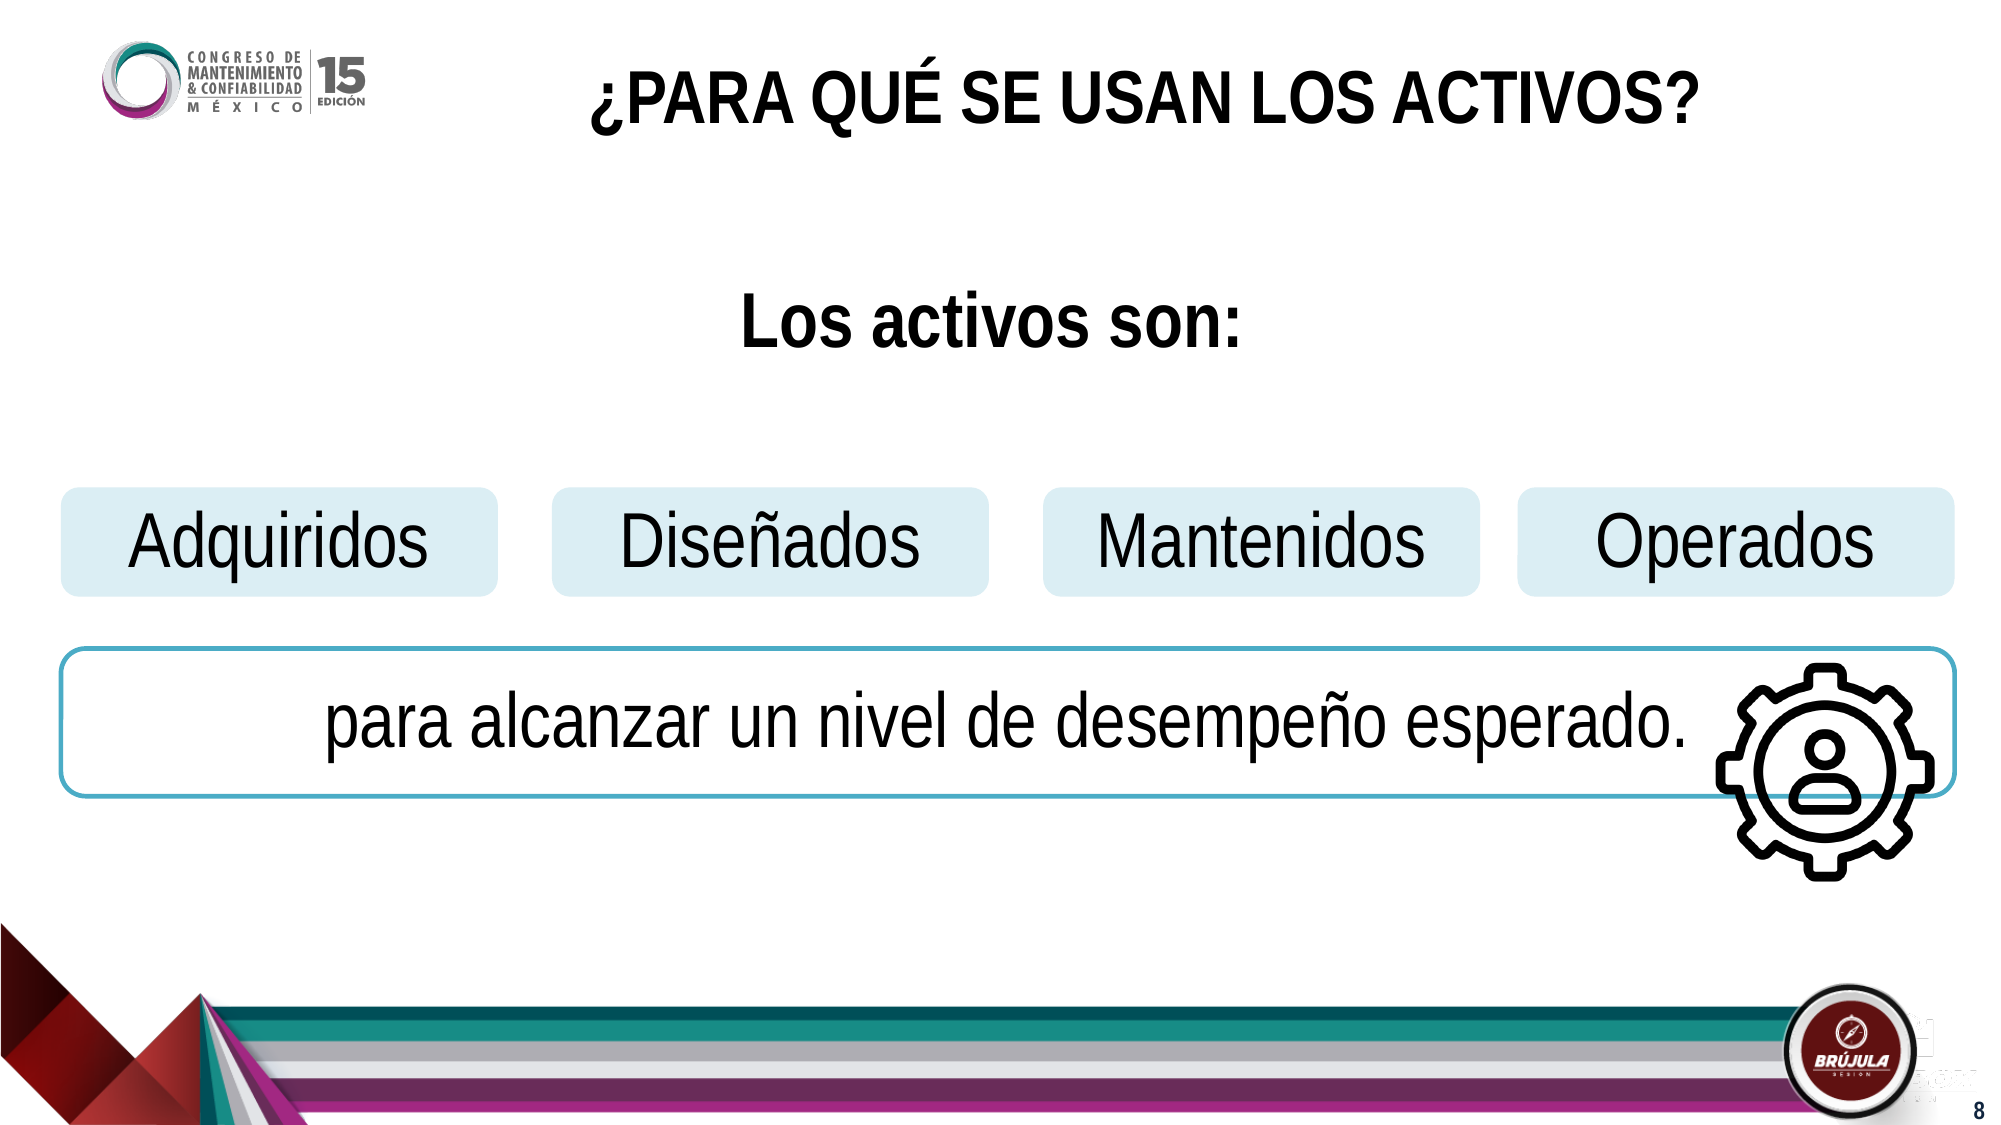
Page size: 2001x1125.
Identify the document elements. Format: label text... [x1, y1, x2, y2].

picture [101, 41, 366, 120]
text_box 8 [1650, 1087, 2000, 1124]
text_box Los activos son: [148, 266, 1836, 378]
text_box Adquiridos [60, 487, 498, 597]
text_box para alcanzar un nivel de desempeño esperado. [59, 647, 1941, 798]
text_box Operados [1517, 487, 1955, 597]
picture [0, 923, 1977, 1125]
title ¿PARA QUÉ SE USAN LOS ACTIVOS? [399, 20, 1893, 179]
text_box Diseñados [551, 487, 989, 597]
picture [1673, 650, 1977, 888]
text_box Mantenidos [1043, 487, 1481, 597]
